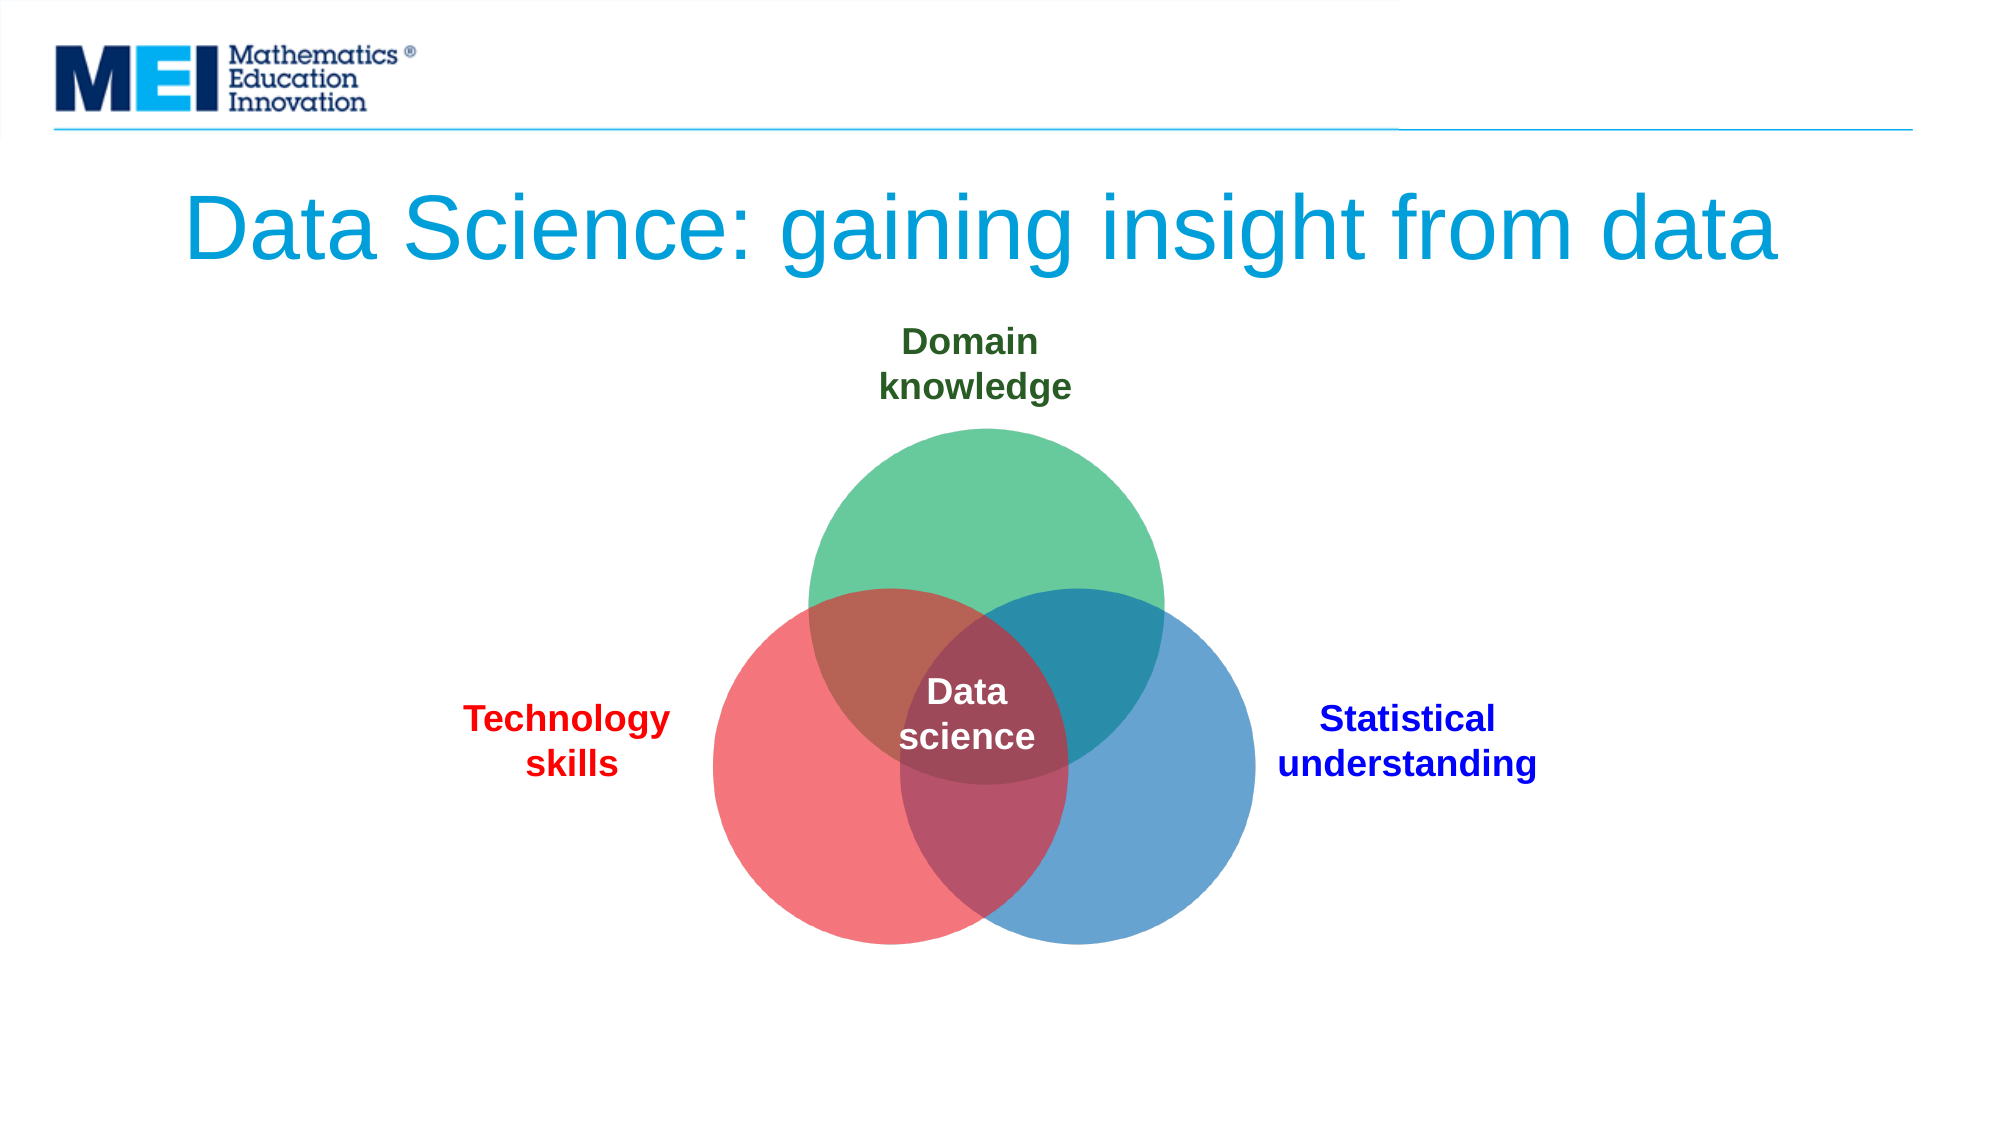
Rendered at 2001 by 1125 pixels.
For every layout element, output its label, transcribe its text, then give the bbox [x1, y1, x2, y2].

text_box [446, 309, 1555, 965]
title Data Science: gaining insight from data [102, 160, 1863, 287]
picture [0, 0, 2000, 140]
